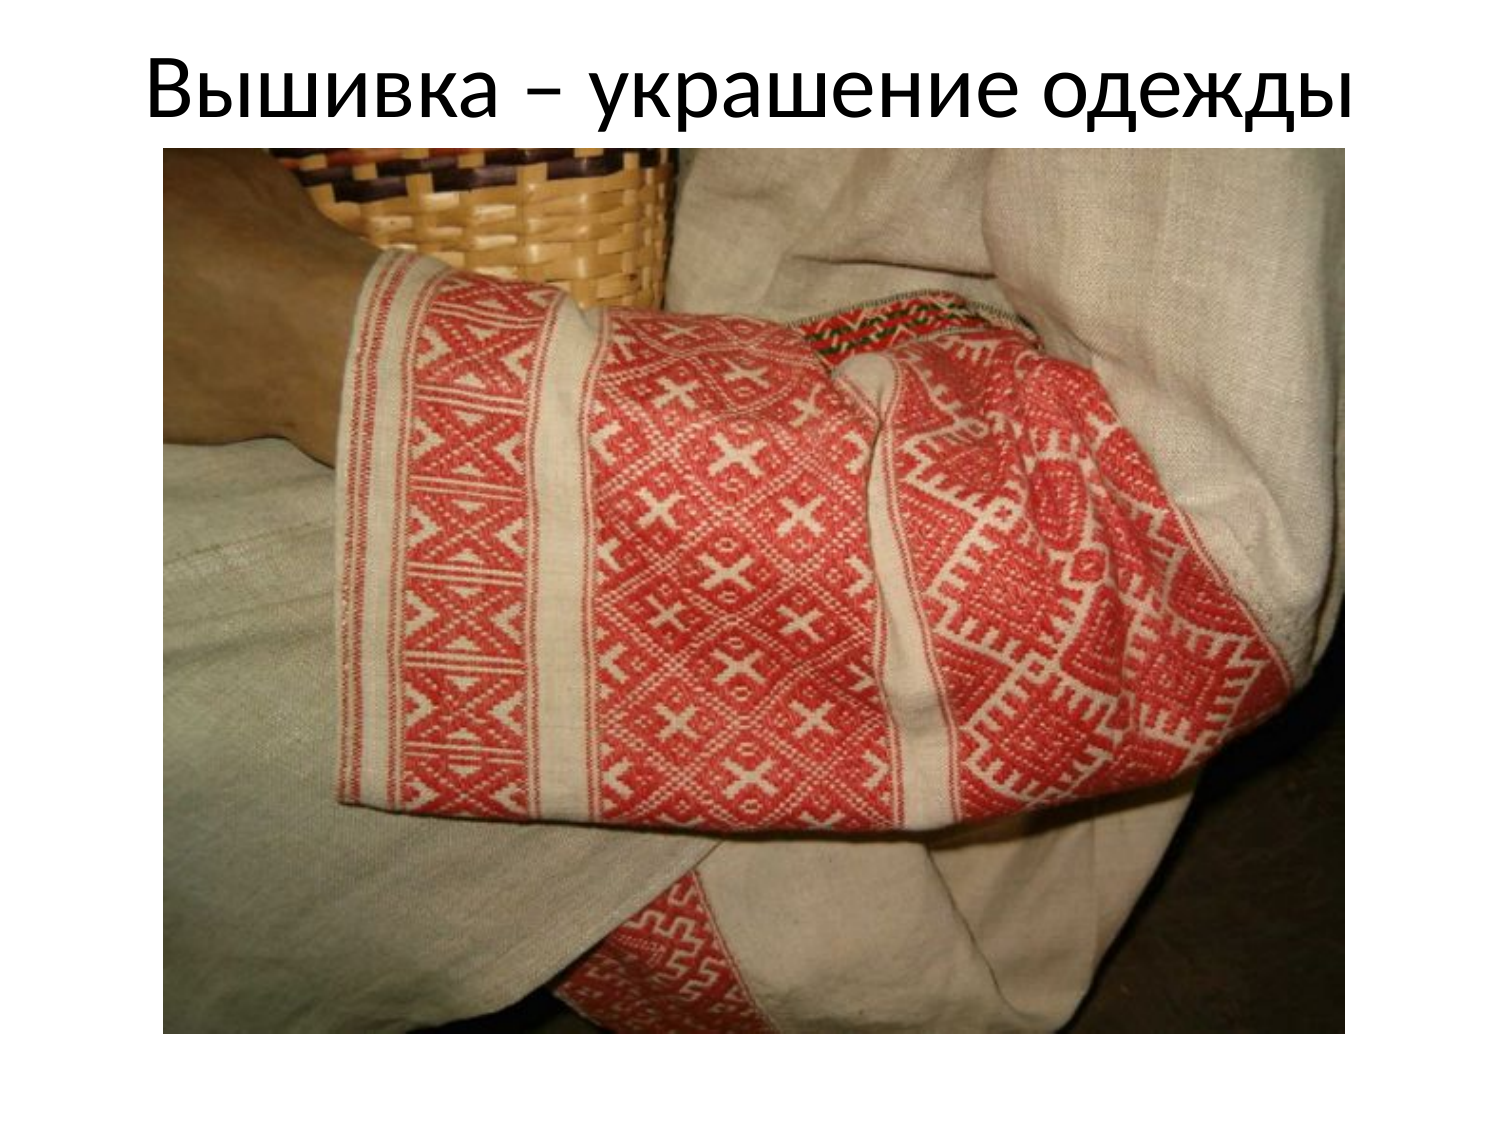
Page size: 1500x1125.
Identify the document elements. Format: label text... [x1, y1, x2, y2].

title Вышивка – украшение одежды [76, 0, 1427, 161]
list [163, 148, 1345, 1035]
